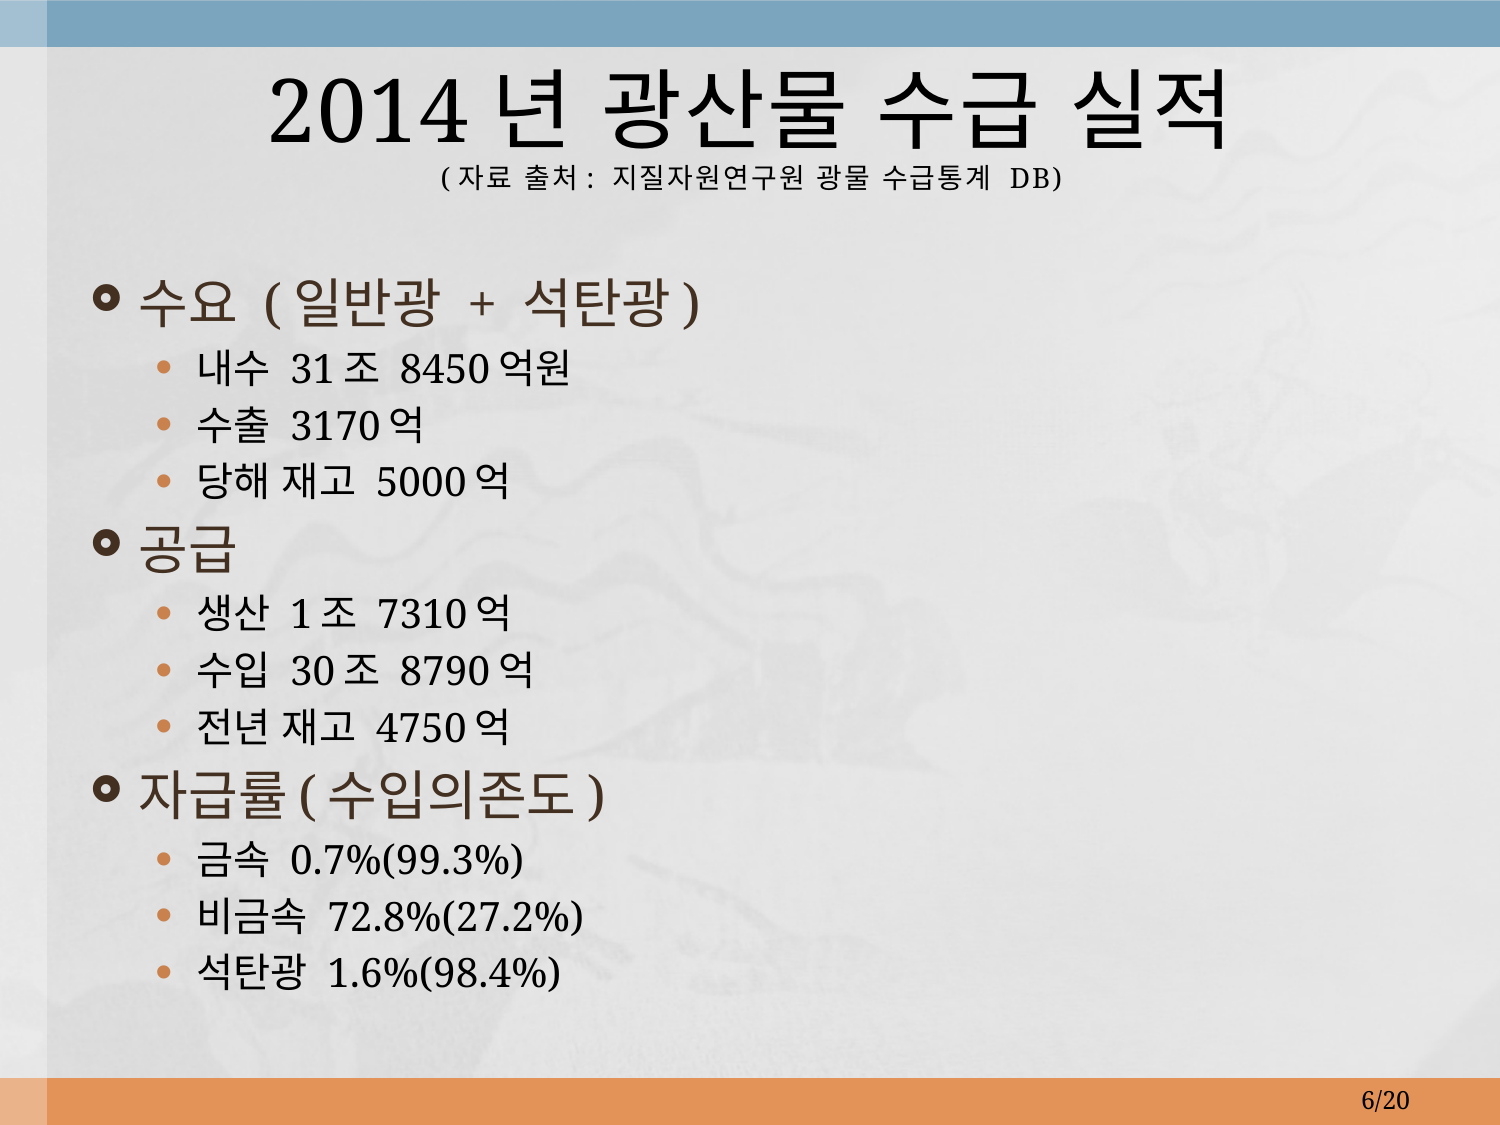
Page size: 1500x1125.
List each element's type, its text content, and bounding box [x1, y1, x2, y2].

title 2014년 광산물 수급 실적 (자료 출처: 지질자원연구원 광물 수급통계 DB) [49, 46, 1454, 202]
list 수요 (일반광 + 석탄광) 내수 31조 8450억원 수출 3170억 당해 재고 5000억 공급 생산 1조 7310억 수입 30조 8790억 전년 재고 4750억 자급률(수입의존도) 금속 0.7%(99.3%) 비금속 72.8%(27.2%) 석탄광 1.6%(98.4%) [75, 262, 1425, 1005]
slide_number 6 [1074, 1078, 1425, 1125]
